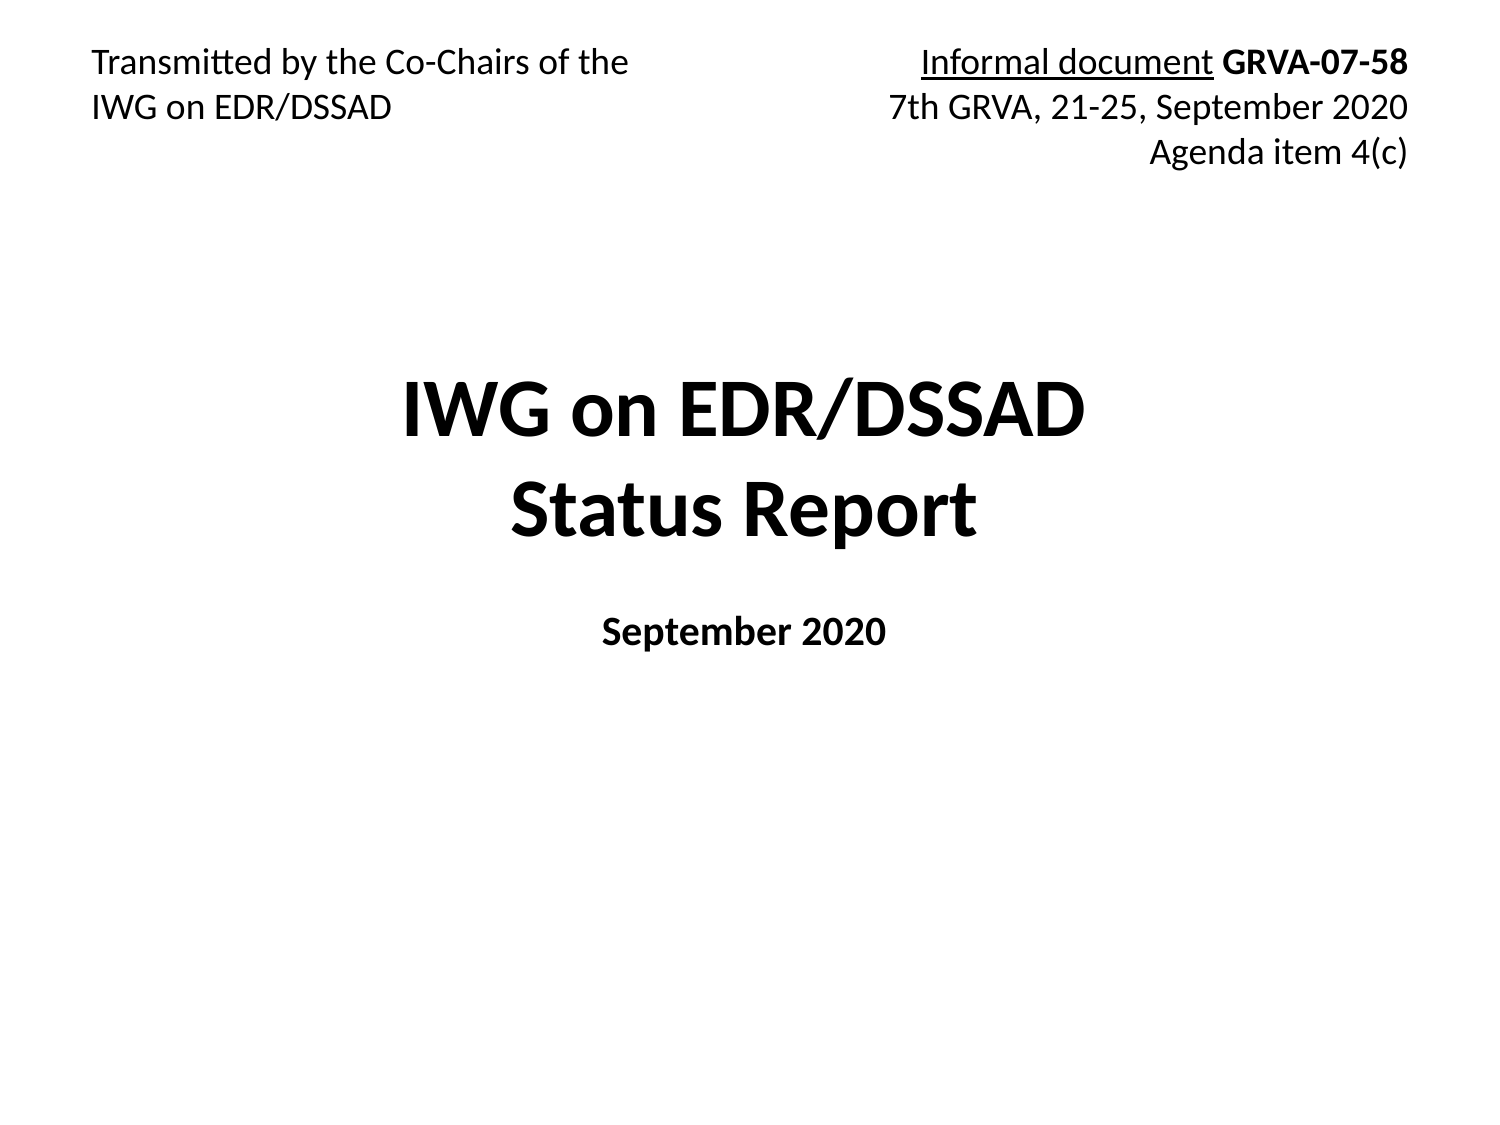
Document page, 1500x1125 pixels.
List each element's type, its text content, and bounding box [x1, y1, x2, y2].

text_box Transmitted by the Co-Chairs of the IWG on EDR/DSSAD [76, 29, 777, 161]
text_box Informal document GRVA-07-58 7th GRVA, 21-25, September 2020 Agenda item 4(c) [762, 29, 1424, 207]
text_box IWG on EDR/DSSAD Status Report September 2020 [53, 349, 1436, 657]
